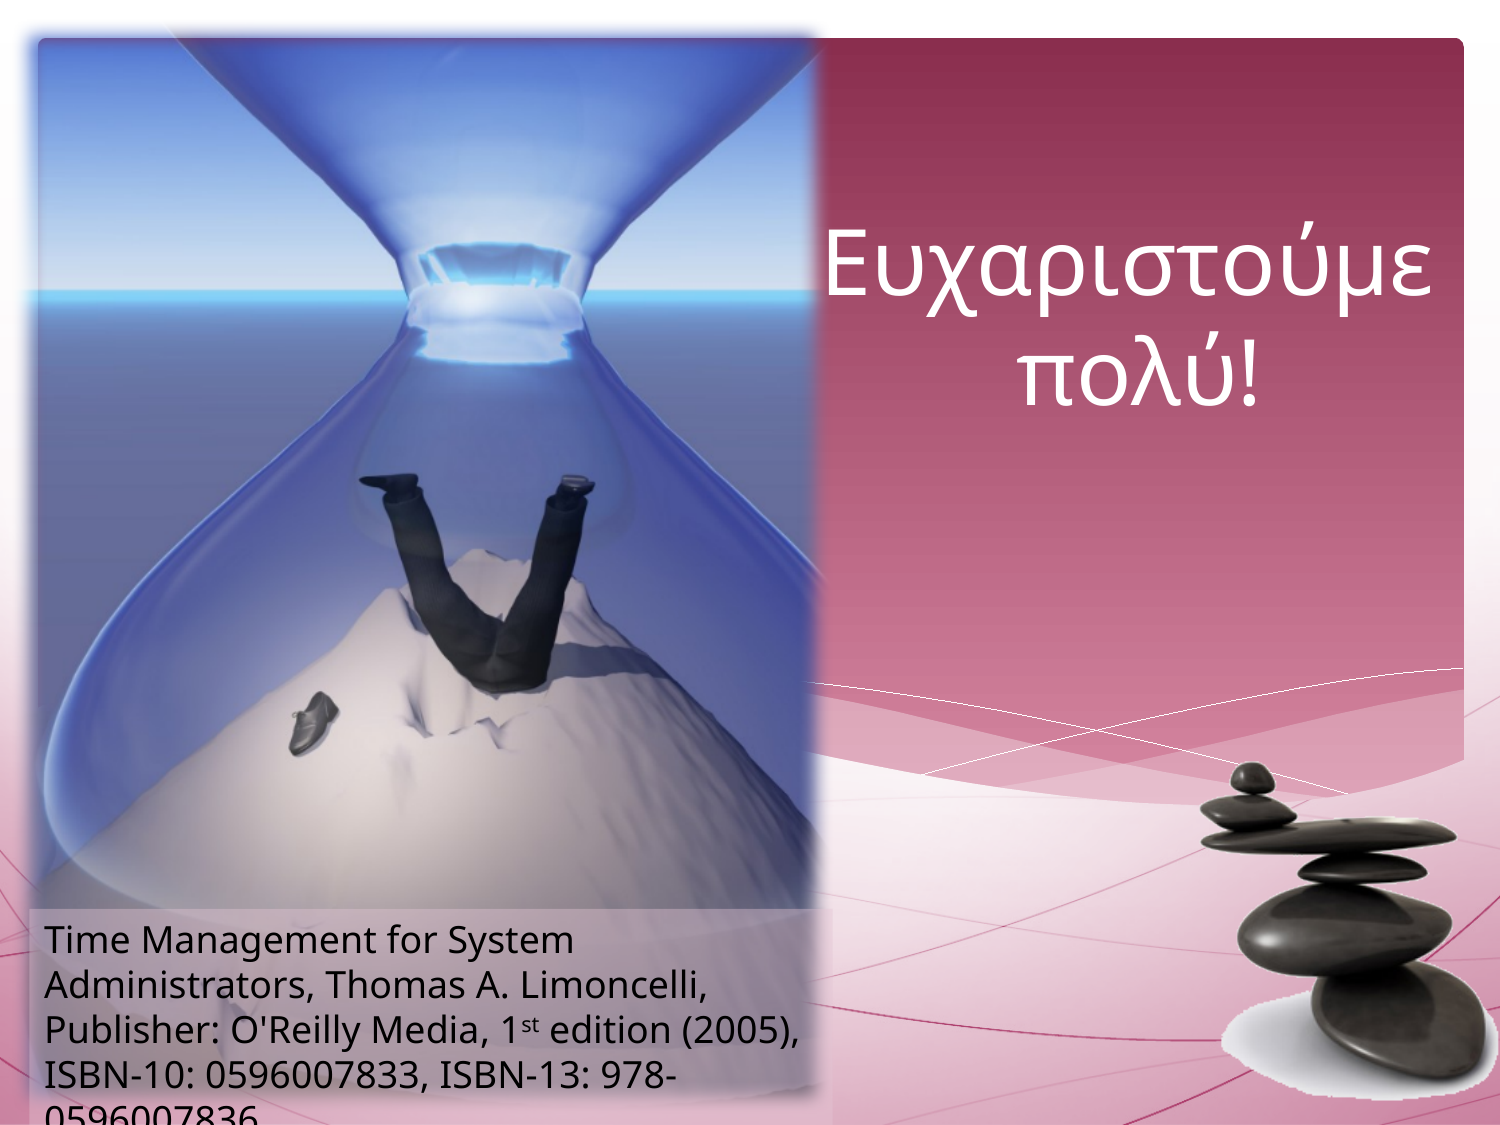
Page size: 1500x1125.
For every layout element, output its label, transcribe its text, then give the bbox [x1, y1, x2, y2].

title Ευχαριστούμε πολύ! [838, 196, 1500, 447]
picture [1155, 739, 1500, 1125]
picture [11, 18, 833, 1114]
